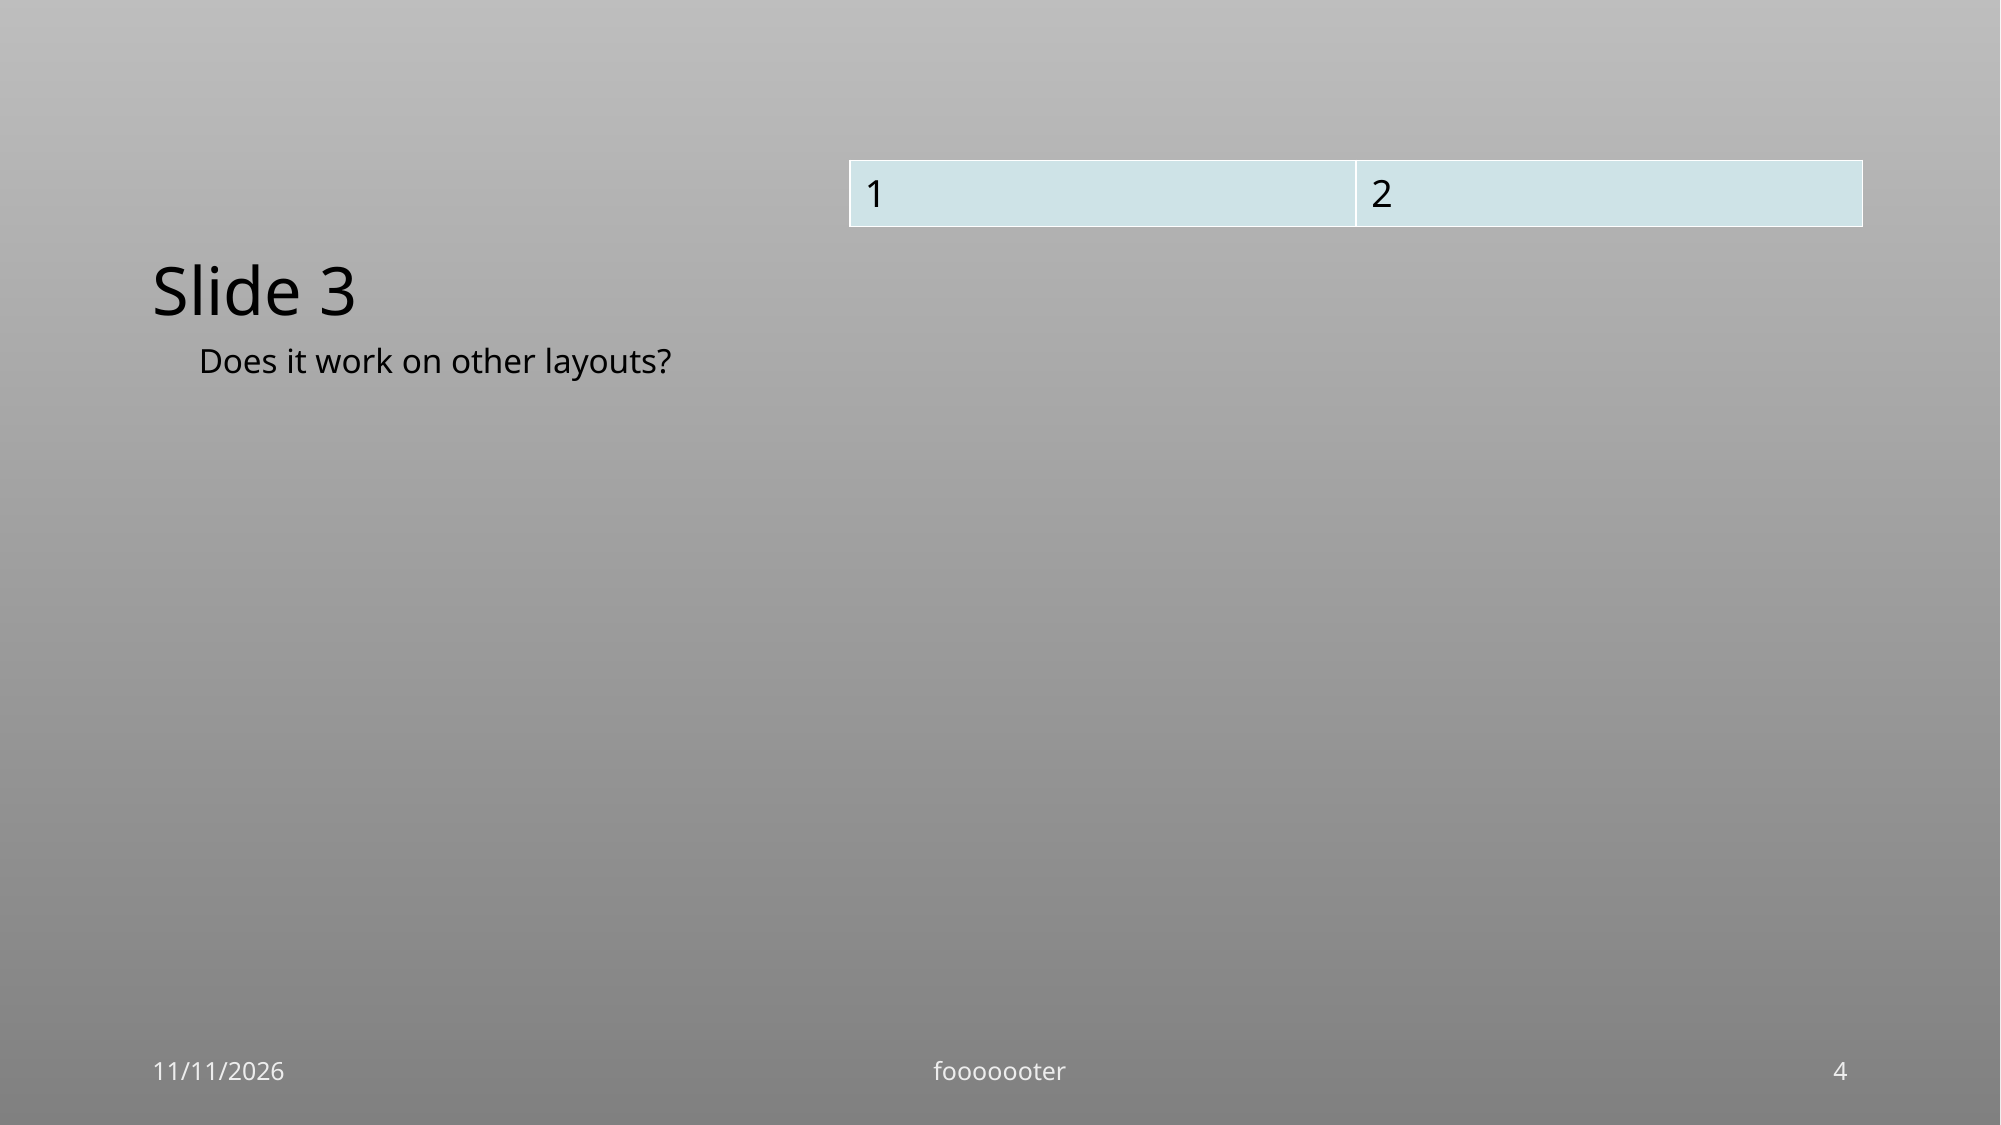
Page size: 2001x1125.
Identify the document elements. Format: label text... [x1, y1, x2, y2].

picture [0, 0, 2001, 1125]
list Does it work on other layouts? [183, 337, 783, 963]
footer fooooooter [662, 1042, 1338, 1103]
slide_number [137, 1042, 588, 1103]
slide_number ‹#› [1412, 1042, 1863, 1103]
title Slide 3 [137, 75, 783, 338]
table_header 1 [851, 161, 1355, 226]
table_header 2 [1357, 161, 1862, 226]
